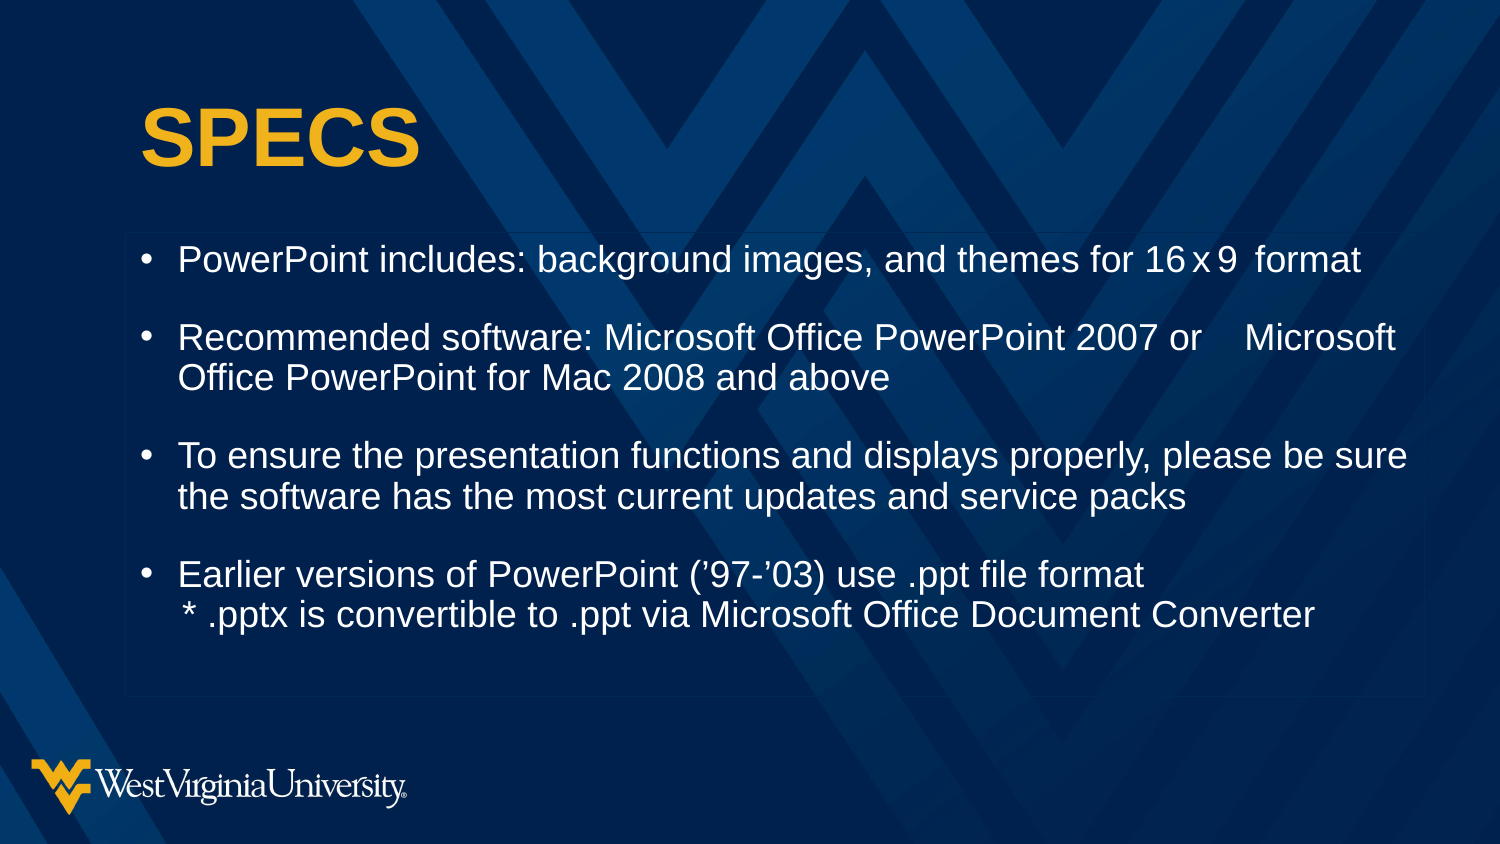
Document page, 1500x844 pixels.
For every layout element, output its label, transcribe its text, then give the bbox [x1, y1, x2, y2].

title SPECS [125, 68, 1475, 210]
list PowerPoint includes: background images, and themes for 16x9 format Recommended software: Microsoft Office PowerPoint 2007 or Microsoft Office PowerPoint for Mac 2008 and above To ensure the presentation functions and displays properly, please be sure the software has the most current updates and service packs Earlier versions of PowerPoint (’97-’03) use .ppt file format * .pptx is convertible to .ppt via Microsoft Office Document Converter [125, 232, 1425, 697]
picture [0, 0, 1500, 844]
